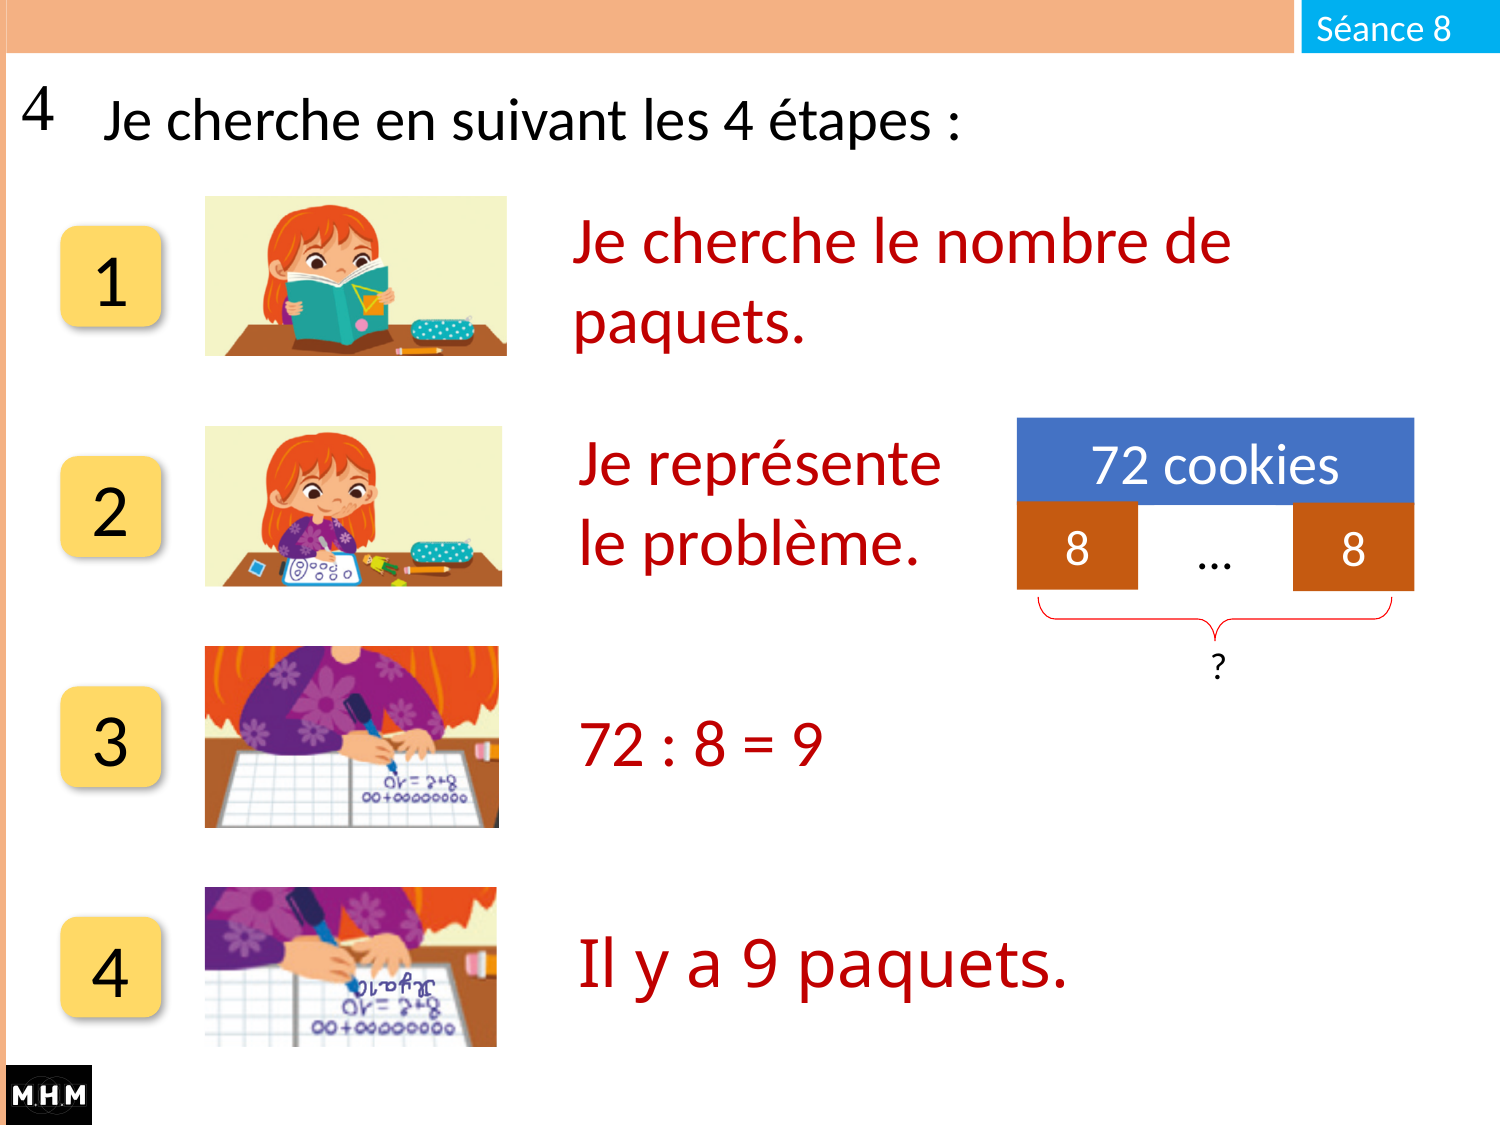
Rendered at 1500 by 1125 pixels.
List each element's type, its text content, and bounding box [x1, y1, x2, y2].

title Je cherche en suivant les 4 étapes : [88, 35, 1382, 161]
picture [204, 196, 515, 356]
text_box 8 [1292, 502, 1415, 592]
text_box ? [1044, 635, 1393, 693]
text_box 1 [59, 224, 163, 328]
text_box Je cherche le nombre de paquets. [558, 189, 1458, 365]
text_box 3 [59, 685, 163, 789]
text_box … [1153, 504, 1277, 595]
picture [204, 646, 499, 828]
picture [204, 426, 503, 587]
picture [6, 1065, 92, 1125]
text_box Il y a 9 paquets. [563, 913, 1415, 1009]
picture [204, 887, 497, 1047]
text_box 72 : 8 = 9 [563, 692, 1321, 787]
text_box 72 cookies [1016, 416, 1415, 506]
text_box Je représente le problème. [563, 411, 1415, 587]
text_box [1037, 596, 1393, 635]
text_box 8 [1016, 500, 1139, 591]
text_box 4 [59, 915, 163, 1019]
text_box 2 [59, 455, 163, 558]
